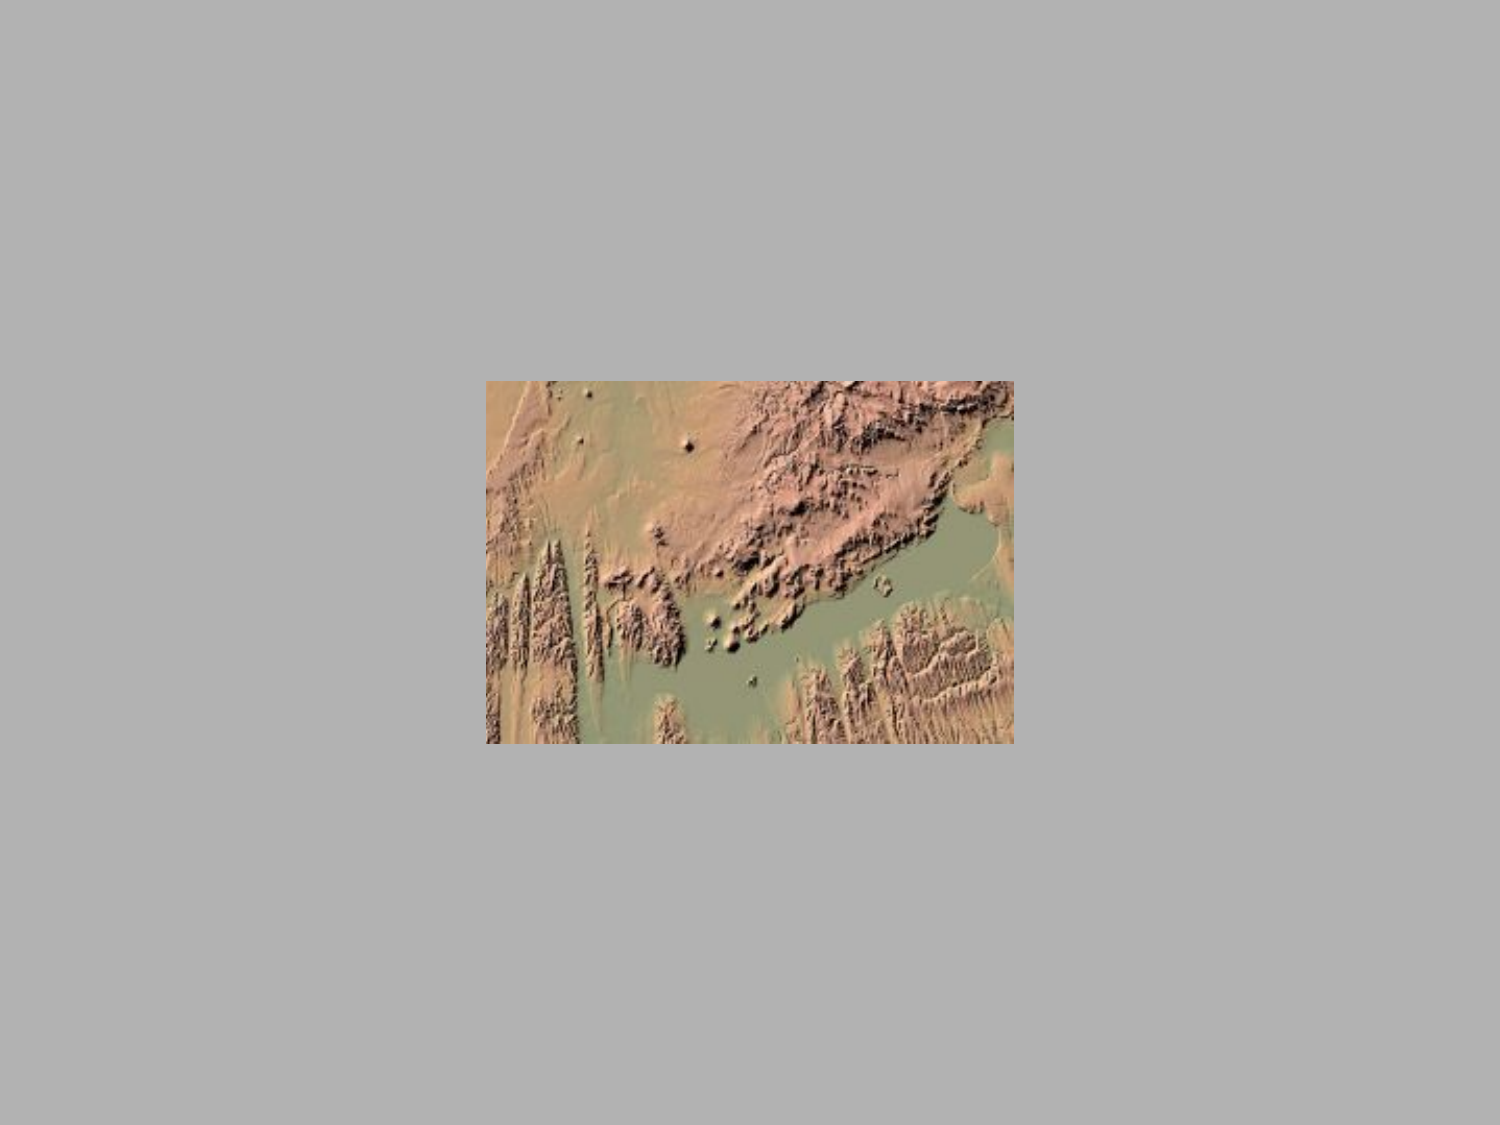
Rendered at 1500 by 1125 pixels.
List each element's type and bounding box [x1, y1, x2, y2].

picture [486, 380, 1014, 744]
